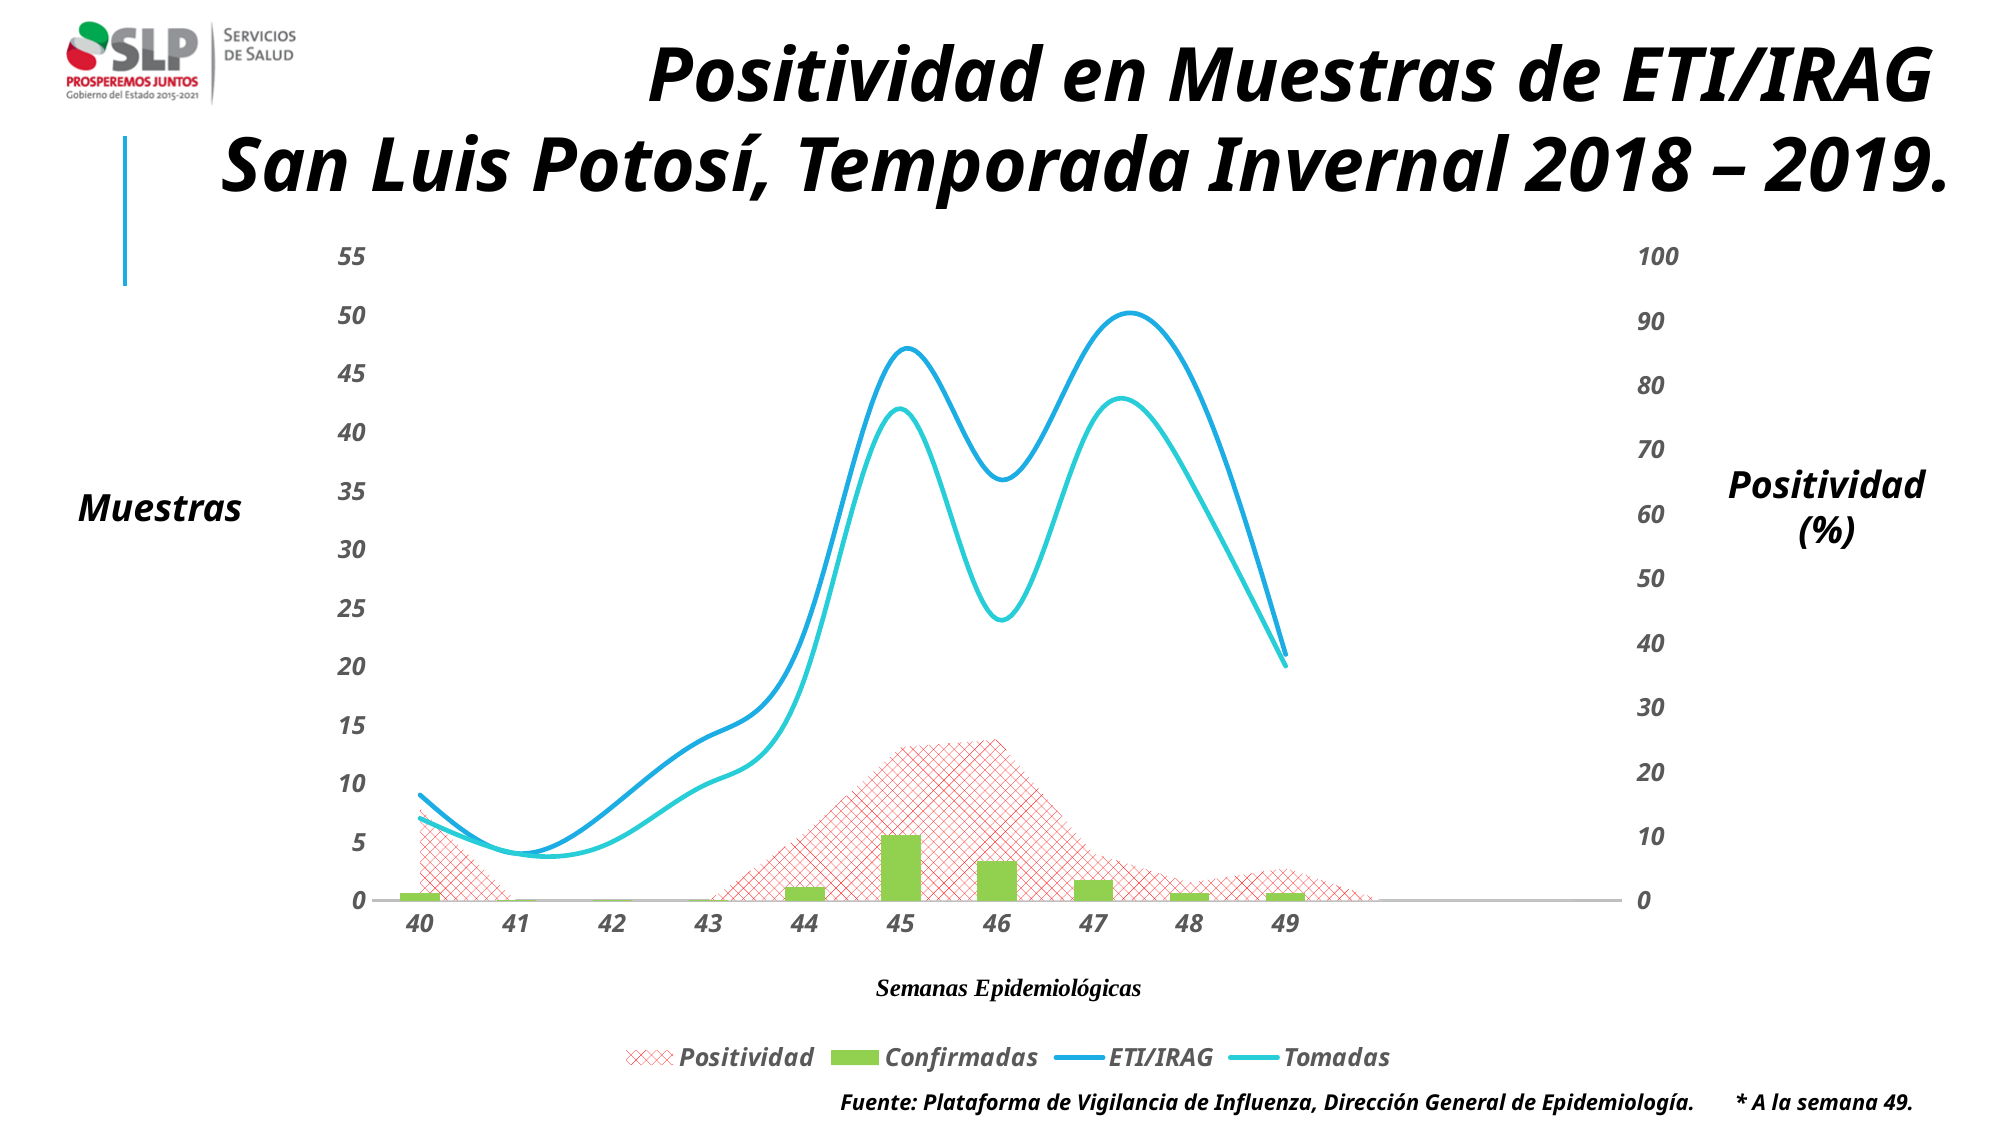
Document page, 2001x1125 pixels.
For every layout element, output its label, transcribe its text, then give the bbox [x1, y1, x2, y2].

chart [306, 237, 1712, 1081]
text_box Muestras [63, 476, 258, 536]
picture [31, 0, 321, 112]
text_box Fuente: Plataforma de Vigilancia de Influenza, Dirección General de Epidemiología. * A la semana 49. [825, 1080, 1987, 1122]
text_box Positividad (%) [1717, 453, 1943, 559]
text_box Positividad en Muestras de ETI/IRAG San Luis Potosí, Temporada Invernal 2018 – 2019. [160, 18, 1970, 214]
